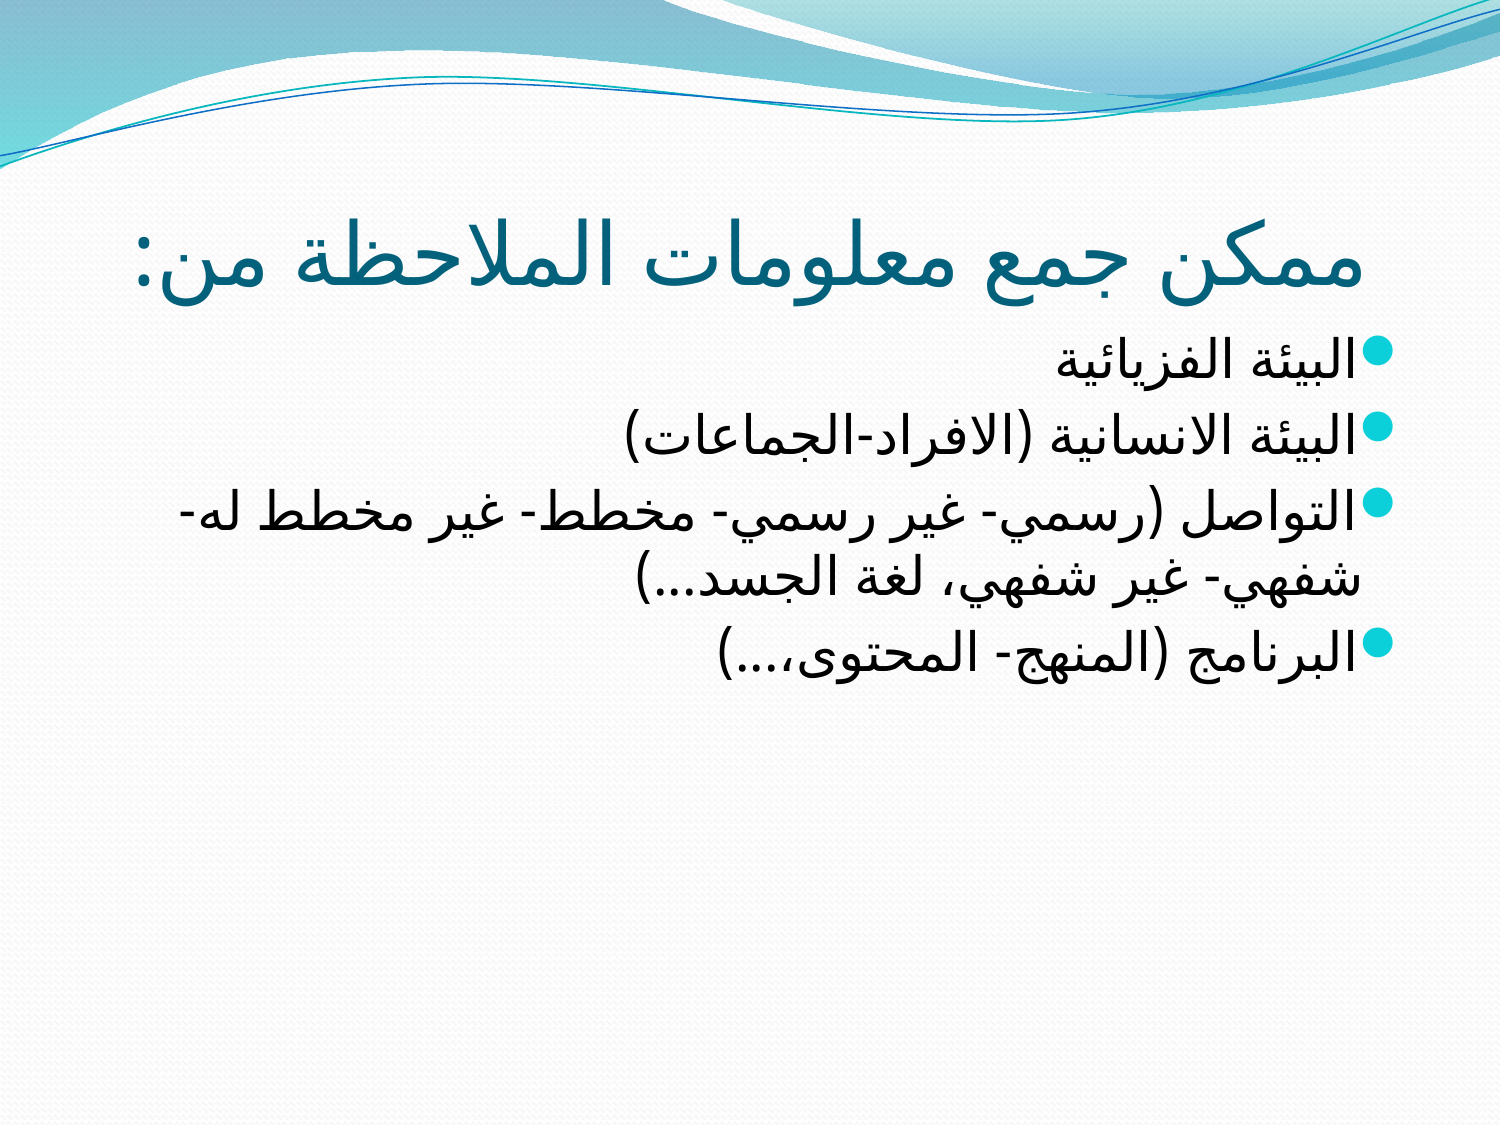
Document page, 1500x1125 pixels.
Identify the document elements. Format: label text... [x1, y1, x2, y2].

title ممكن جمع معلومات الملاحظة من: [75, 115, 1425, 303]
list البيئة الفزيائية البيئة الانسانية (الافراد-الجماعات) التواصل (رسمي- غير رسمي- مخطط- غير مخطط له- شفهي- غير شفهي، لغة الجسد...) البرنامج (المنهج- المحتوى،...) [75, 317, 1425, 1038]
